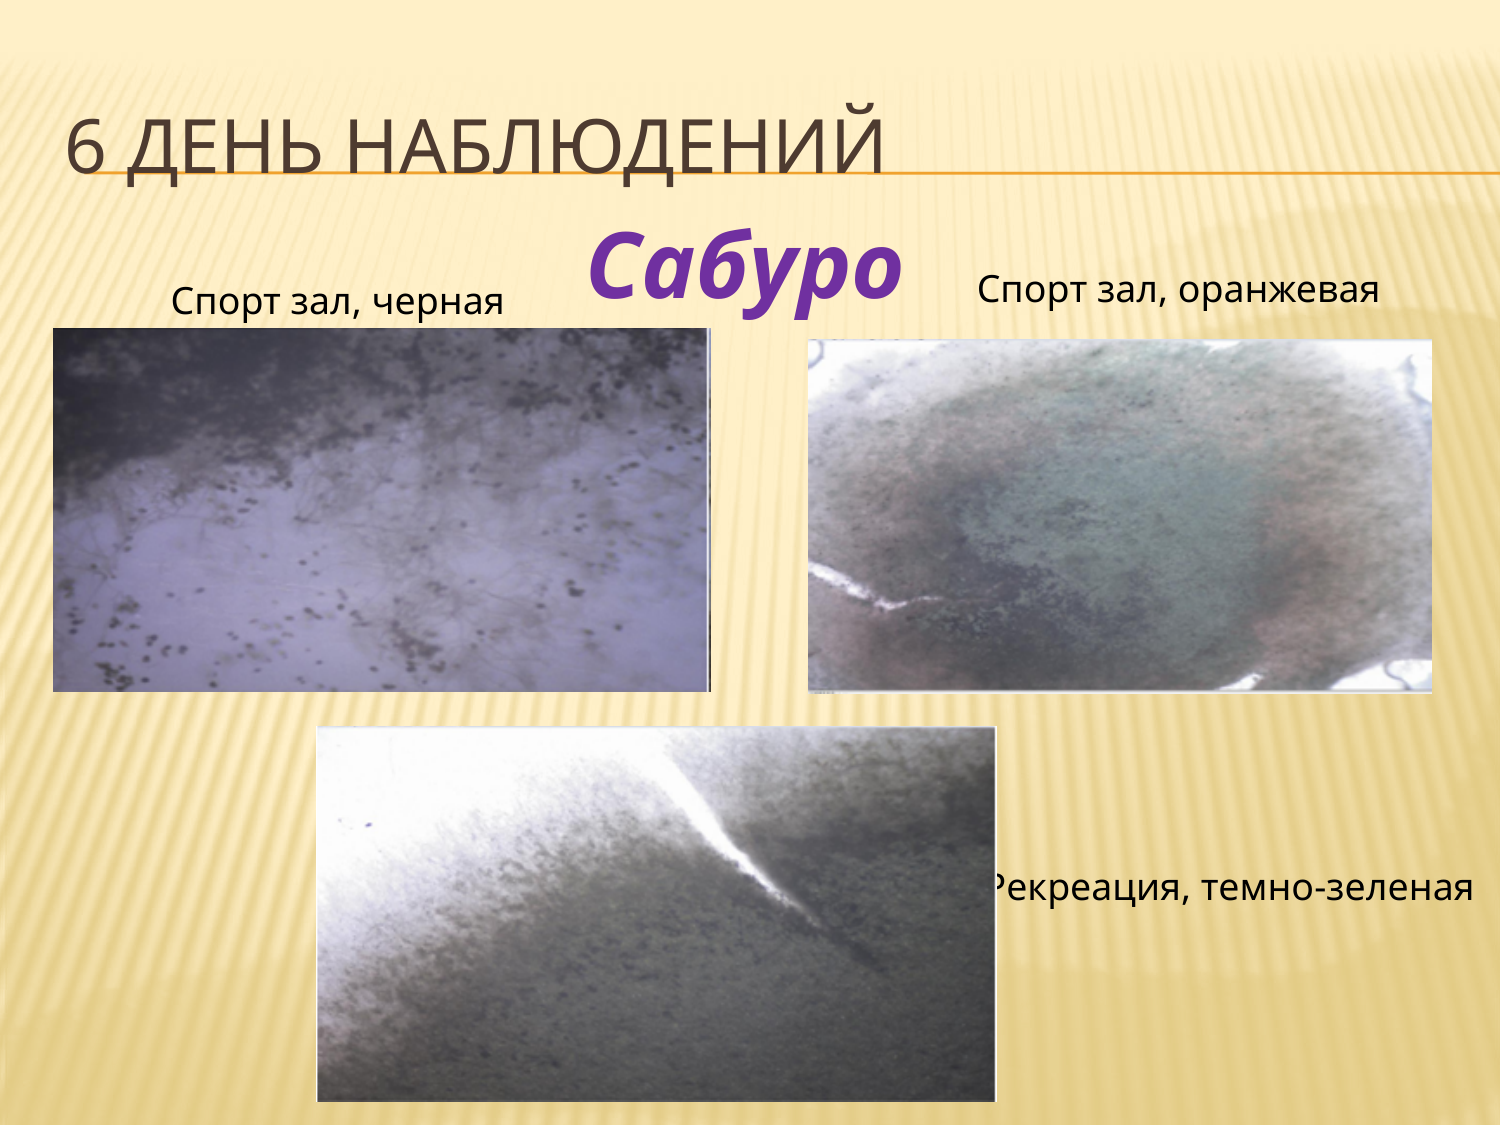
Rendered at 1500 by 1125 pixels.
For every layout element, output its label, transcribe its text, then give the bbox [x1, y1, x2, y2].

picture [53, 327, 712, 692]
text_box Спорт зал, черная [155, 269, 520, 325]
text_box Рекреация, темно-зеленая [1006, 855, 1490, 916]
text_box Спорт зал, оранжевая [962, 257, 1396, 318]
picture [808, 339, 1432, 695]
title 6 день наблюдений [50, 75, 1475, 213]
text_box Сабуро [570, 199, 921, 324]
picture [316, 726, 997, 1103]
